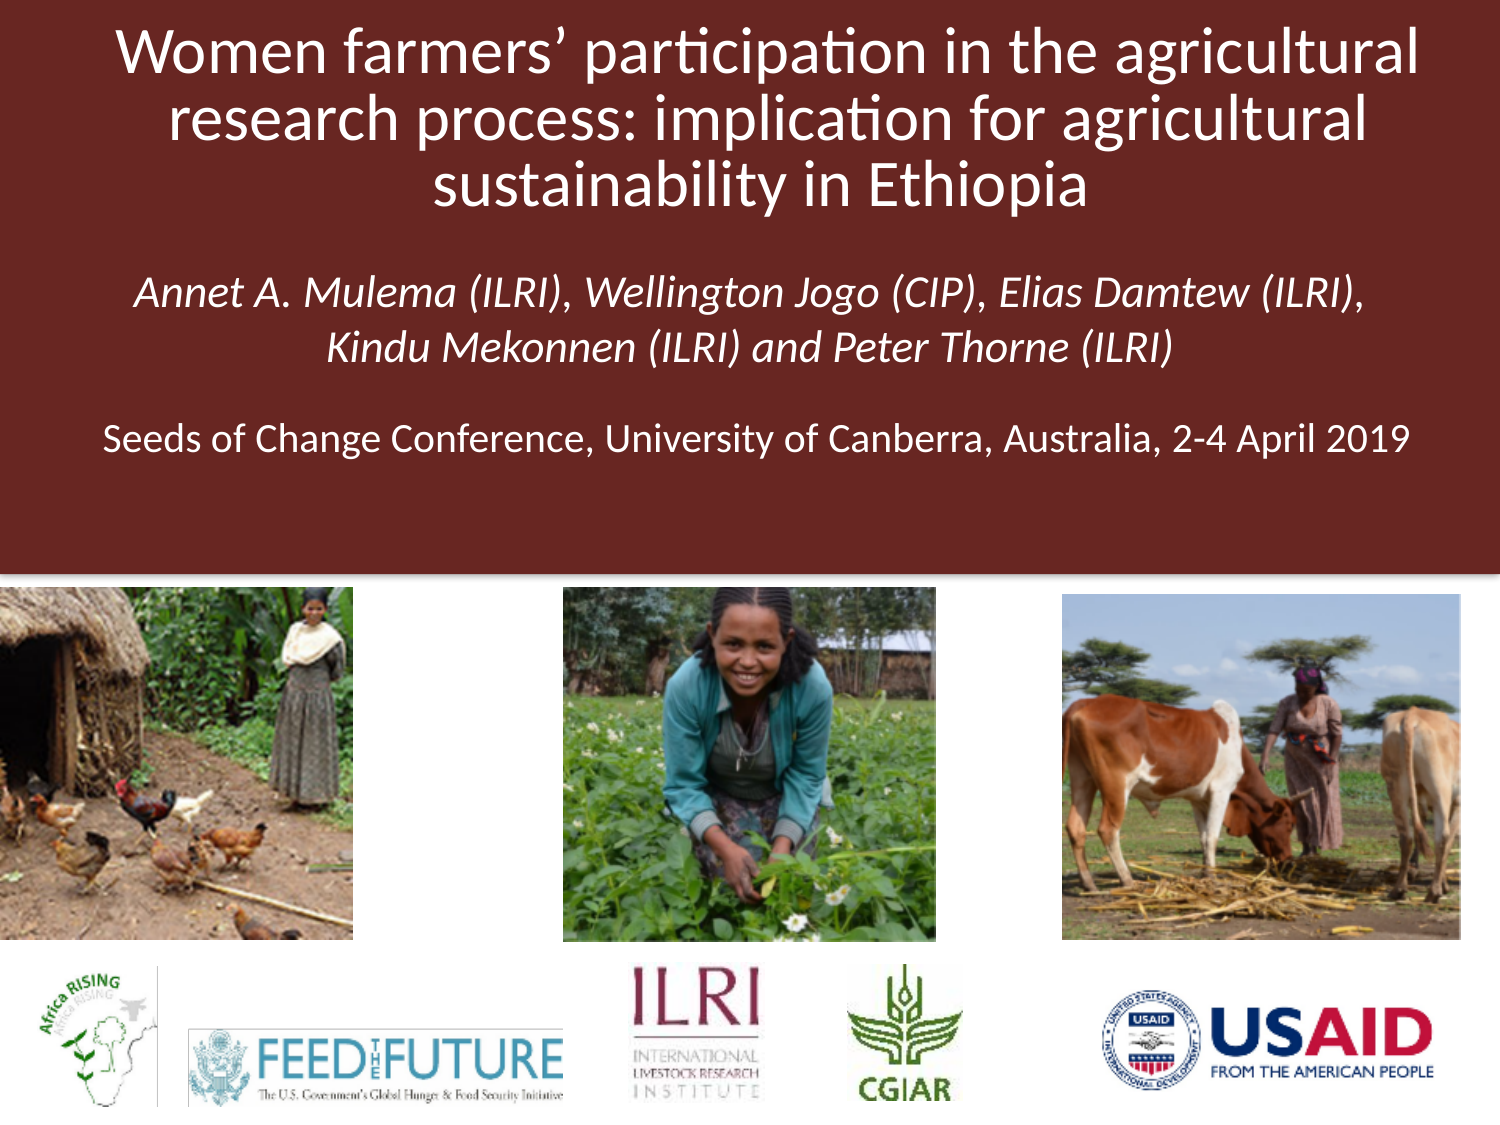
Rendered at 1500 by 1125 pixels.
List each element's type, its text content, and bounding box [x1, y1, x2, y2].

picture [37, 966, 564, 1107]
picture [0, 587, 353, 941]
picture [847, 964, 963, 1102]
list Women farmers’ participation in the agricultural research process: implication for agricultural sustainability in Ethiopia [99, 12, 1438, 250]
list Annet A. Mulema (ILRI), Wellington Jogo (CIP), Elias Damtew (ILRI), Kindu Mekonnen (ILRI) and Peter Thorne (ILRI) [99, 253, 1401, 401]
picture [627, 962, 766, 1103]
picture [1062, 593, 1461, 940]
picture [563, 587, 937, 943]
list Seeds of Change Conference, University of Canberra, Australia, 2-4 April 2019 [57, 403, 1458, 513]
picture [1100, 989, 1436, 1093]
